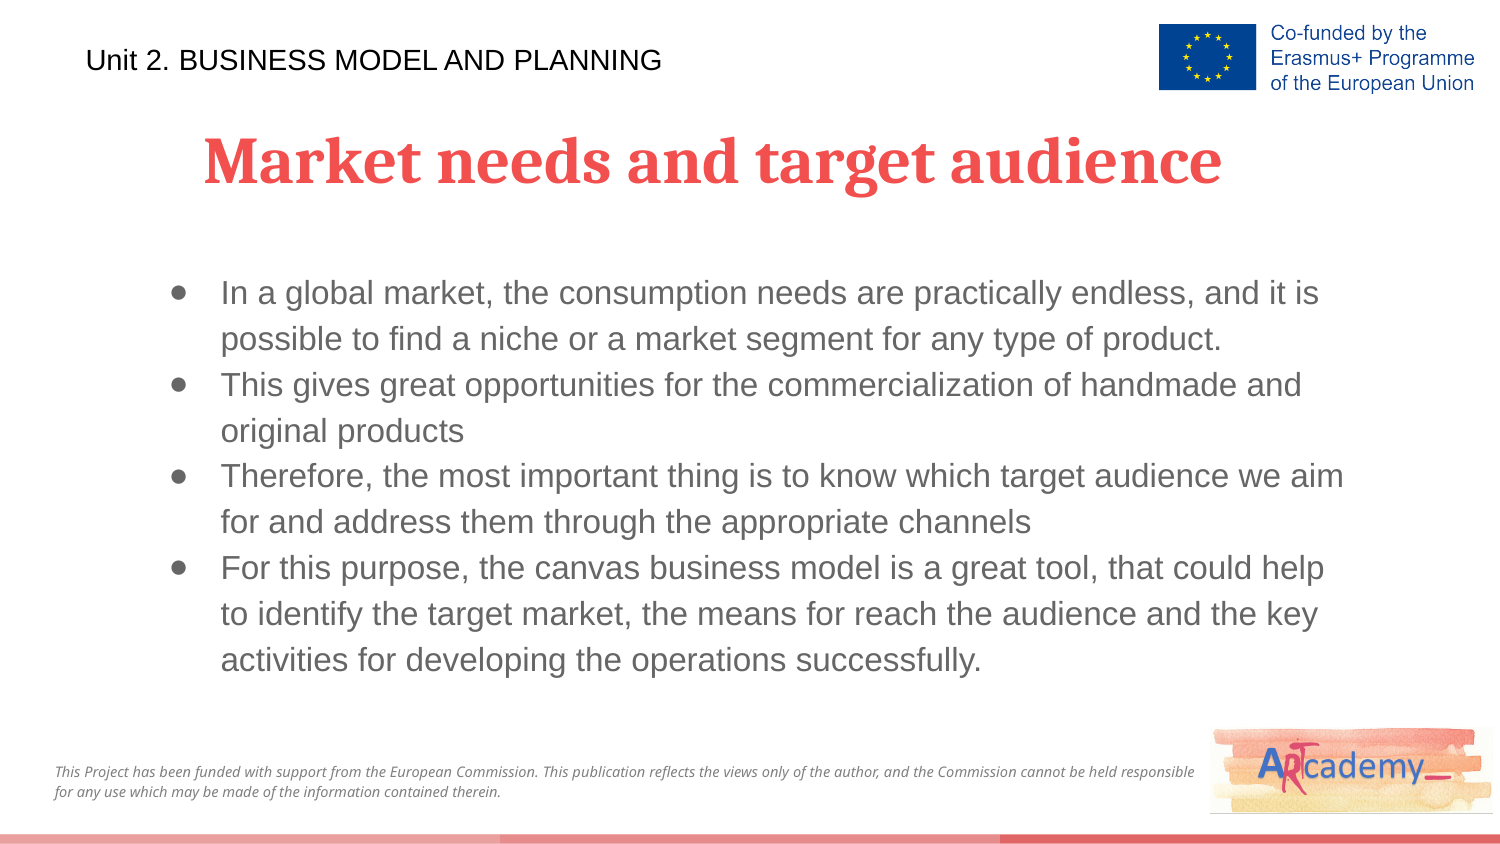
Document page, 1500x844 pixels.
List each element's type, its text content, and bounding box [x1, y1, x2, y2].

title Market needs and target audience [94, 64, 1333, 213]
list In a global market, the consumption needs are practically endless, and it is possible to find a niche or a market segment for any type of product. This gives great opportunities for the commercialization of handmade and original products Therefore, the most important thing is to know which target audience we aim for and address them through the appropriate channels For this purpose, the canvas business model is a great tool, that could help to identify the target market, the means for reach the audience and the key activities for developing the operations successfully. [130, 250, 1370, 701]
picture [1210, 709, 1493, 844]
text_box This Project has been funded with support from the European Commission. This publication reflects the views only of the author, and the Commission cannot be held responsible for any use which may be made of the information contained therein. [39, 754, 1205, 799]
picture [1158, 24, 1474, 94]
text_box Unit 2. BUSINESS MODEL AND PLANNING [70, 33, 750, 84]
